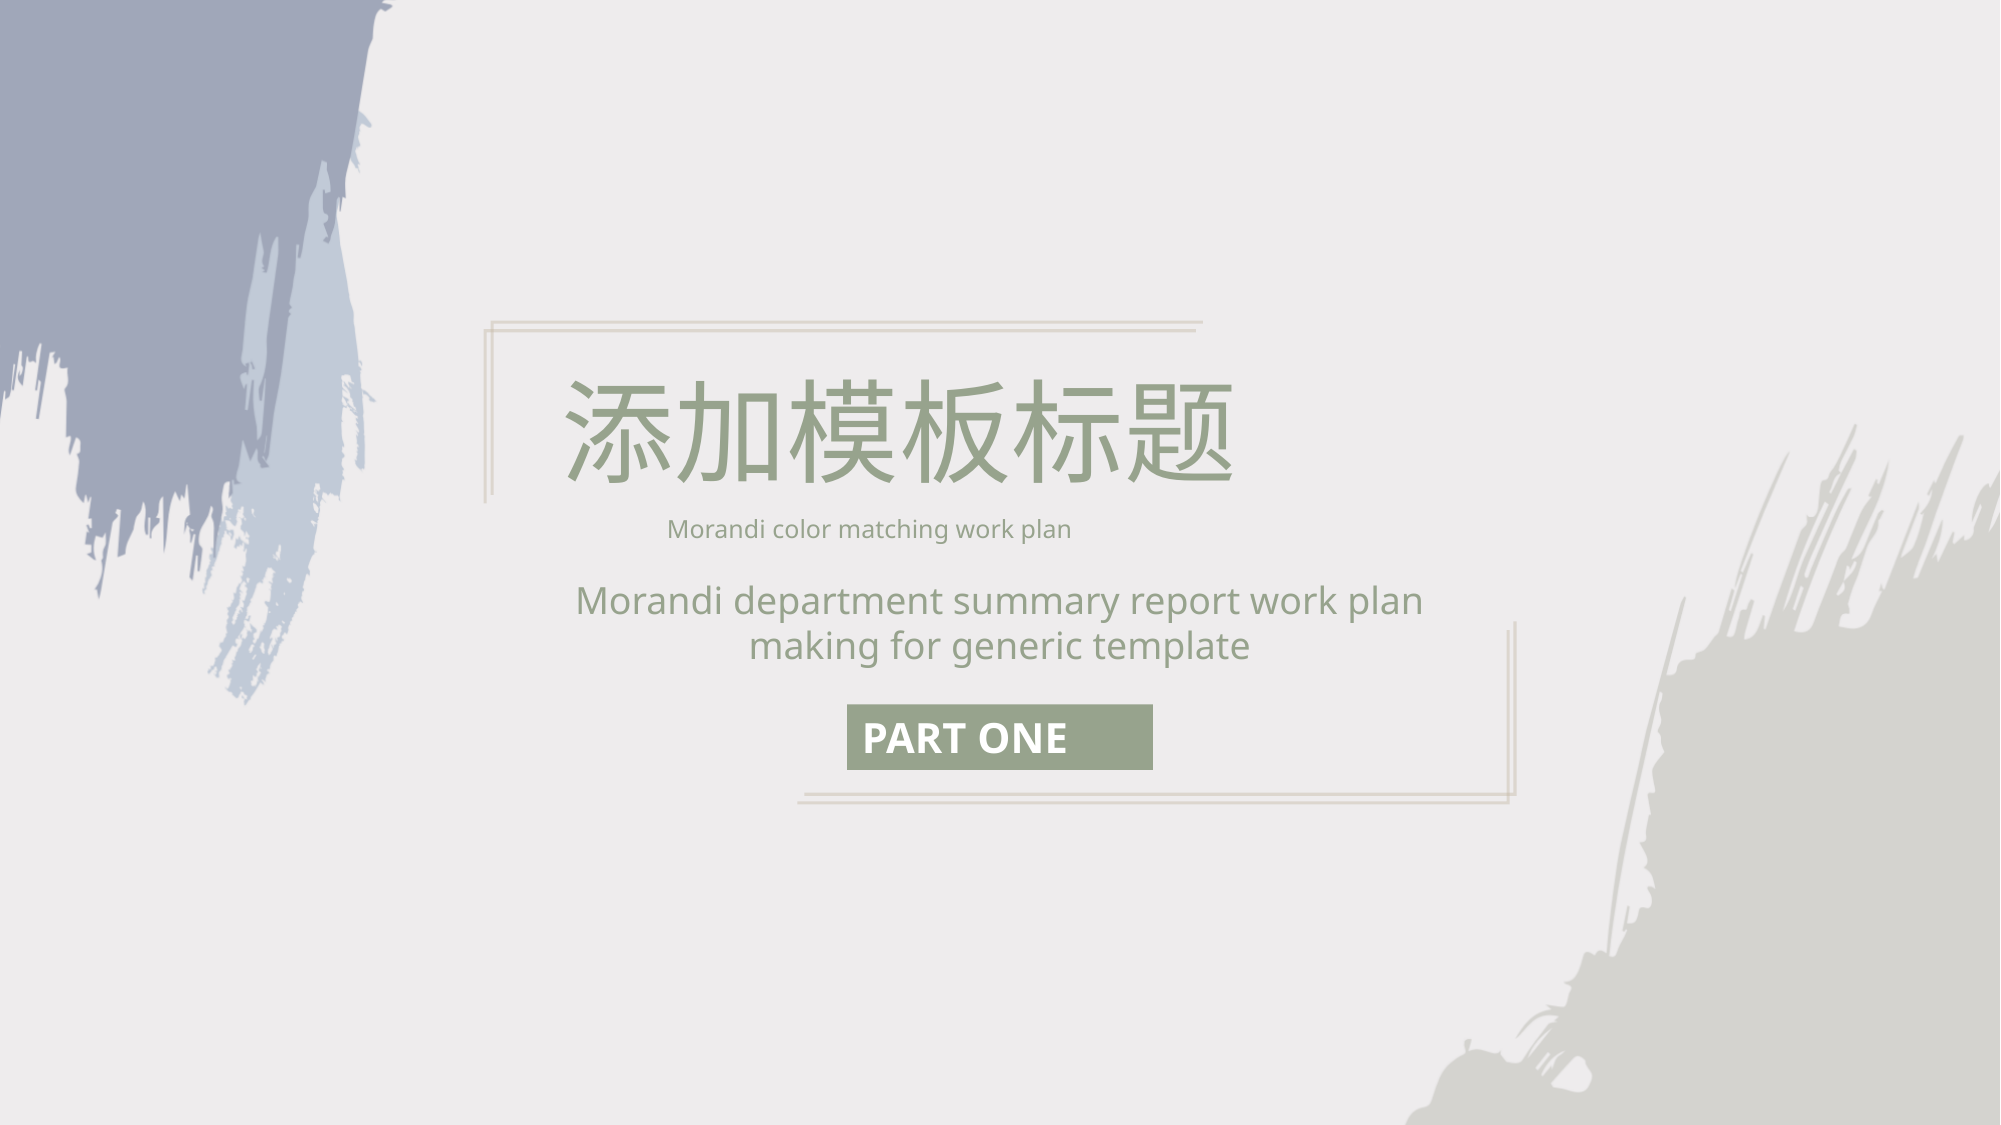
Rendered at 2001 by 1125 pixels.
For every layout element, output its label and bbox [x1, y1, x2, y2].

text_box [547, 354, 1453, 770]
picture [0, 0, 2000, 1125]
text_box [484, 321, 1515, 803]
